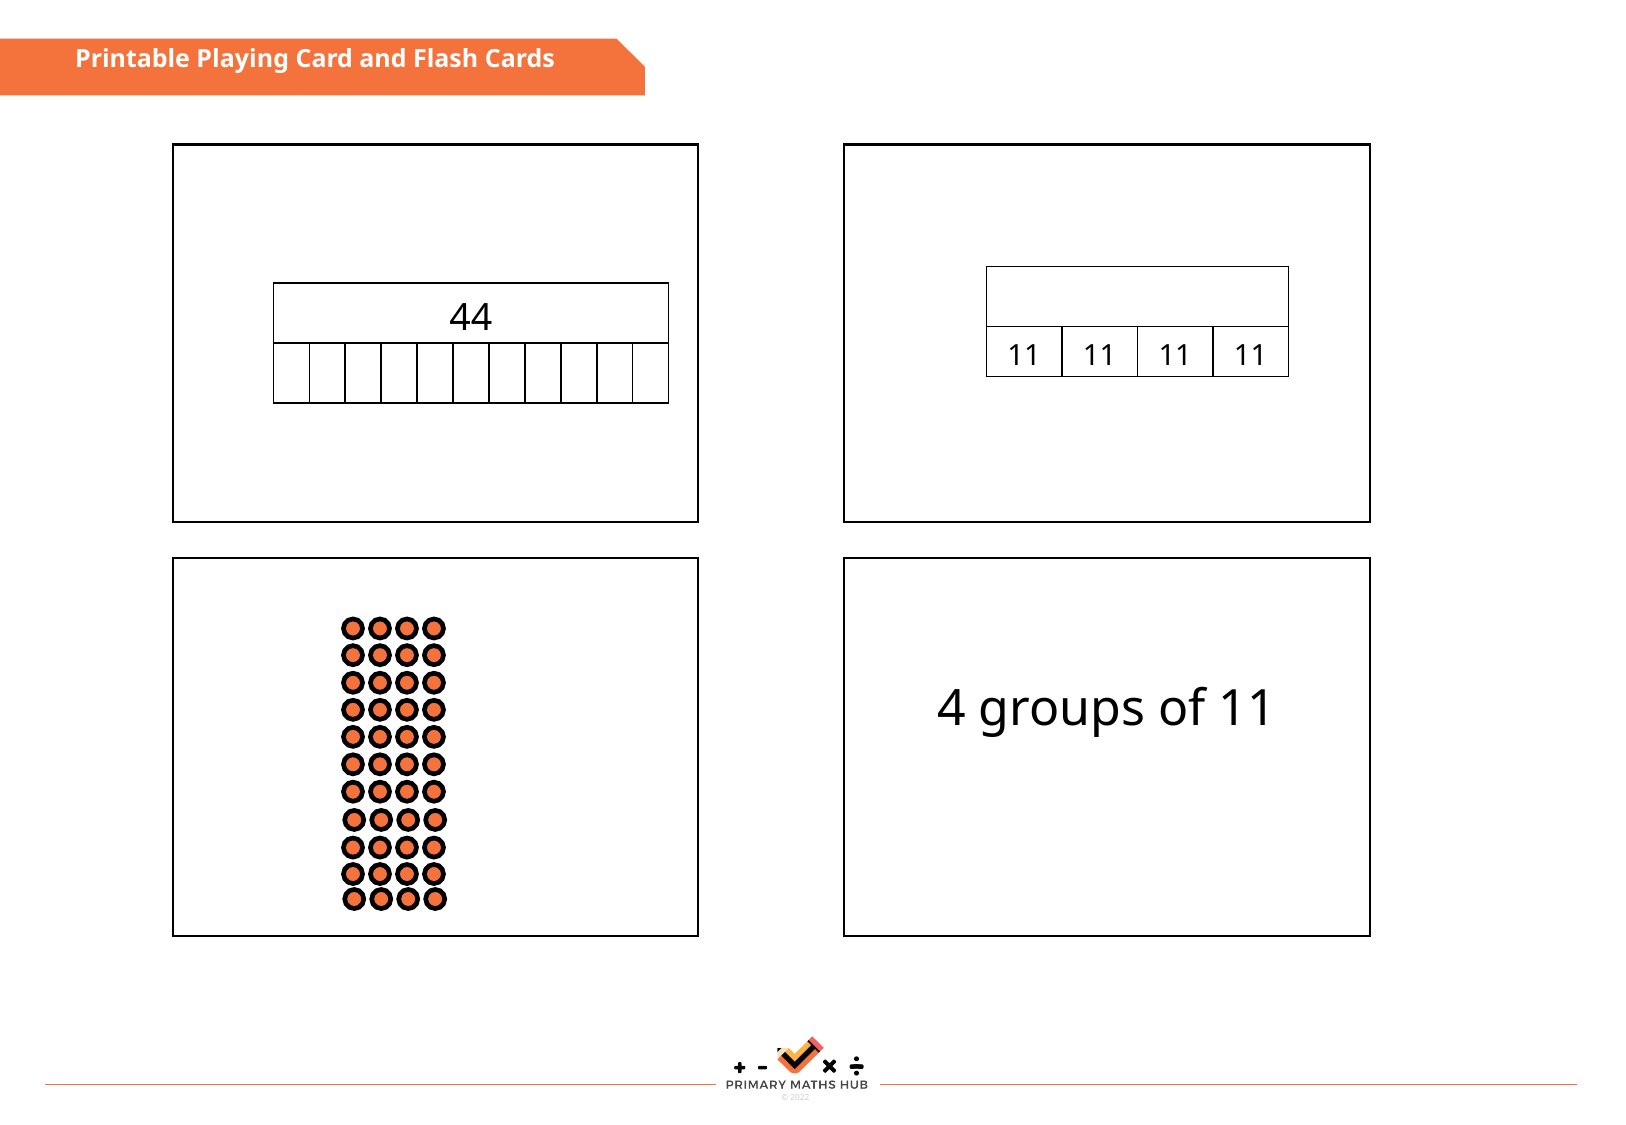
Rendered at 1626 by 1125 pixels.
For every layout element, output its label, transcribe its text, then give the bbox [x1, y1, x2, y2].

text_box 4 groups of 11 [844, 668, 1370, 743]
table_cell 11 [987, 327, 1061, 376]
text_box [396, 699, 418, 721]
text_box [342, 836, 364, 859]
table_cell [490, 344, 524, 402]
text_box [396, 753, 418, 775]
text_box [396, 617, 418, 640]
text_box © 2022 [720, 1084, 870, 1110]
text_box [423, 617, 445, 640]
table_cell [526, 344, 560, 402]
text_box [342, 781, 364, 803]
table_cell [310, 344, 344, 402]
table_header [987, 267, 1288, 326]
text_box [342, 672, 364, 694]
text_box [342, 863, 364, 885]
table_cell [598, 344, 632, 402]
table_cell 11 [1063, 327, 1137, 376]
text_box [343, 888, 365, 910]
table_cell [454, 344, 488, 402]
text_box [396, 644, 418, 666]
table_header 44 [274, 284, 668, 342]
text_box [397, 809, 419, 831]
text_box [342, 753, 364, 775]
table_cell [633, 344, 668, 402]
text_box [843, 557, 1371, 937]
text_box [369, 753, 391, 775]
text_box [424, 888, 446, 910]
text_box [342, 726, 364, 748]
text_box [396, 726, 418, 748]
text_box [370, 888, 392, 910]
text_box [423, 863, 445, 885]
text_box [843, 143, 1371, 523]
text_box [369, 726, 391, 748]
picture [722, 1034, 872, 1094]
text_box [369, 863, 391, 885]
text_box [369, 617, 391, 640]
text_box [370, 809, 392, 831]
text_box [369, 644, 391, 666]
text_box [172, 557, 699, 937]
text_box [423, 726, 445, 748]
text_box [369, 672, 391, 694]
text_box [342, 617, 364, 640]
text_box [369, 836, 391, 859]
text_box [423, 699, 445, 721]
table_cell 11 [1138, 327, 1212, 376]
table_cell [418, 344, 452, 402]
text_box [343, 809, 365, 831]
text_box Printable Playing Card and Flash Cards [0, 37, 646, 97]
text_box [397, 888, 419, 910]
table_cell [562, 344, 596, 402]
text_box [423, 781, 445, 803]
text_box [396, 672, 418, 694]
text_box [396, 836, 418, 859]
table_cell [346, 344, 380, 402]
text_box [342, 699, 364, 721]
text_box [172, 143, 699, 523]
text_box [342, 644, 364, 666]
table_cell 11 [1214, 327, 1288, 376]
text_box [423, 672, 445, 694]
text_box [423, 836, 445, 859]
table_cell [274, 344, 309, 402]
text_box [396, 863, 418, 885]
text_box [424, 809, 446, 831]
text_box [369, 699, 391, 721]
table_cell [382, 344, 416, 402]
text_box [423, 644, 445, 666]
text_box [369, 781, 391, 803]
text_box [396, 781, 418, 803]
text_box [423, 753, 445, 775]
